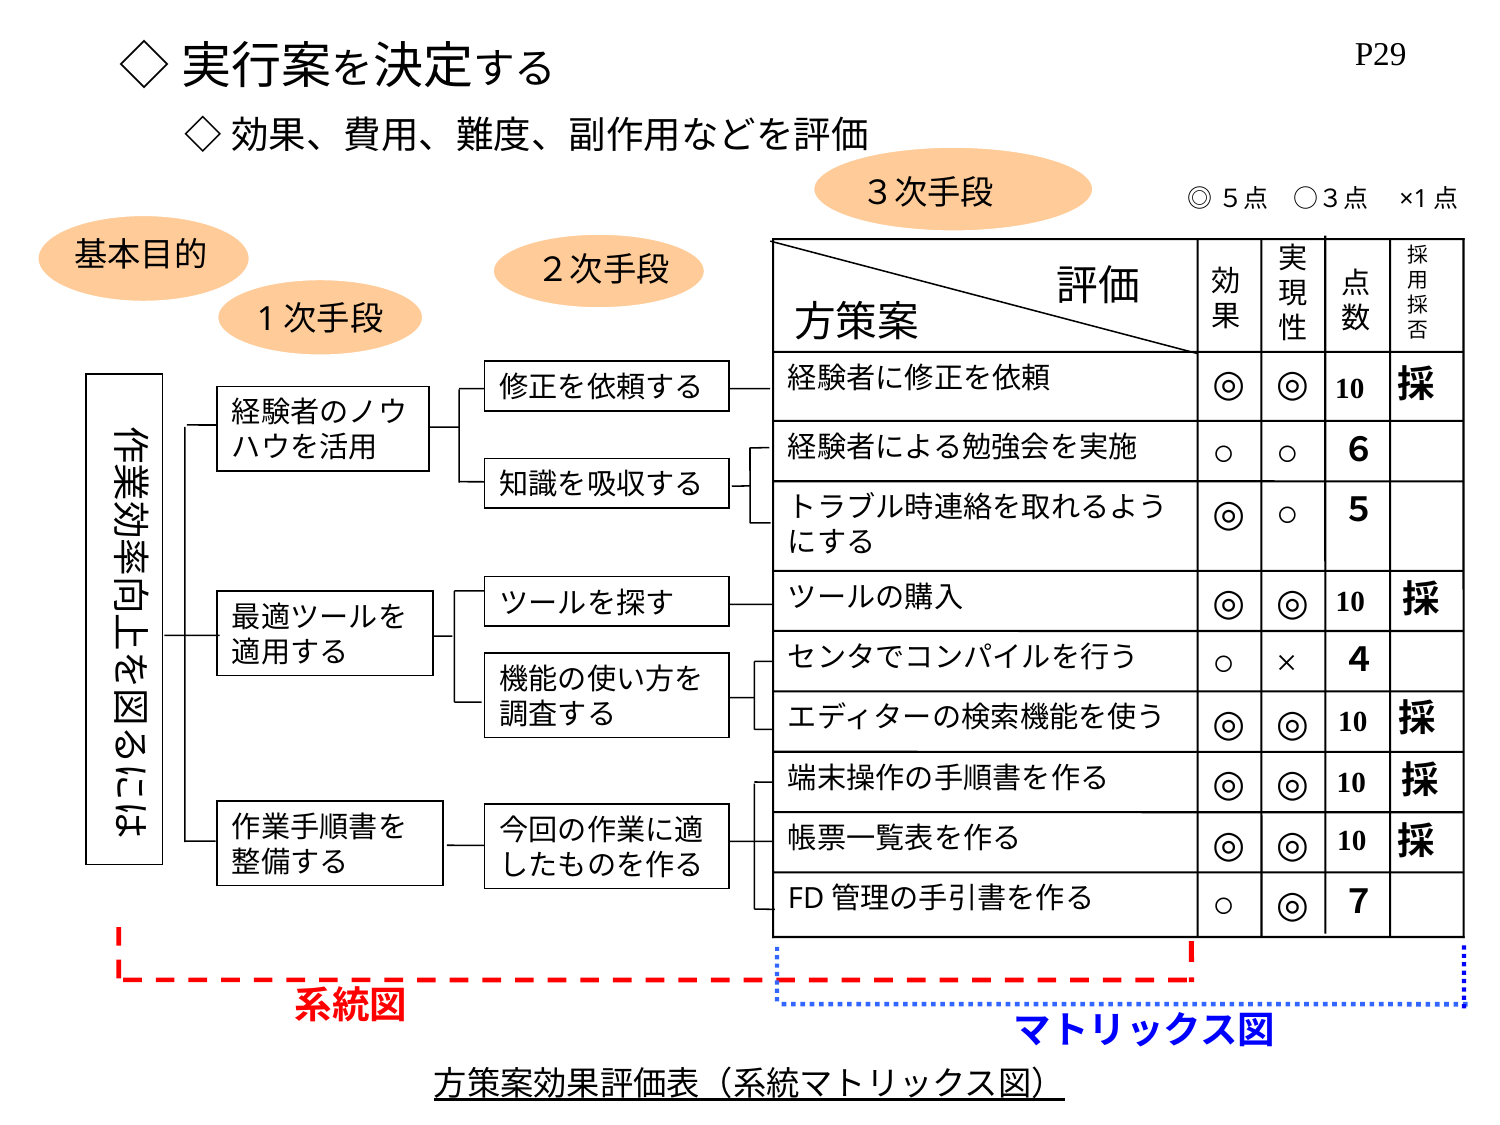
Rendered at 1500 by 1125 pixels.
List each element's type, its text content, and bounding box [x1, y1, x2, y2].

text_box ◇効果、費用、難度、副作用などを評価 [170, 103, 908, 164]
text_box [429, 234, 729, 891]
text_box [164, 279, 429, 888]
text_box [37, 215, 255, 865]
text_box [777, 941, 1471, 1060]
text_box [729, 147, 1500, 937]
title 方策案効果評価表（系統マトリックス図） [266, 1039, 1233, 1125]
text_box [118, 916, 1201, 1034]
text_box ◇実行案を決定する [104, 34, 841, 93]
text_box P29 [1340, 24, 1500, 80]
